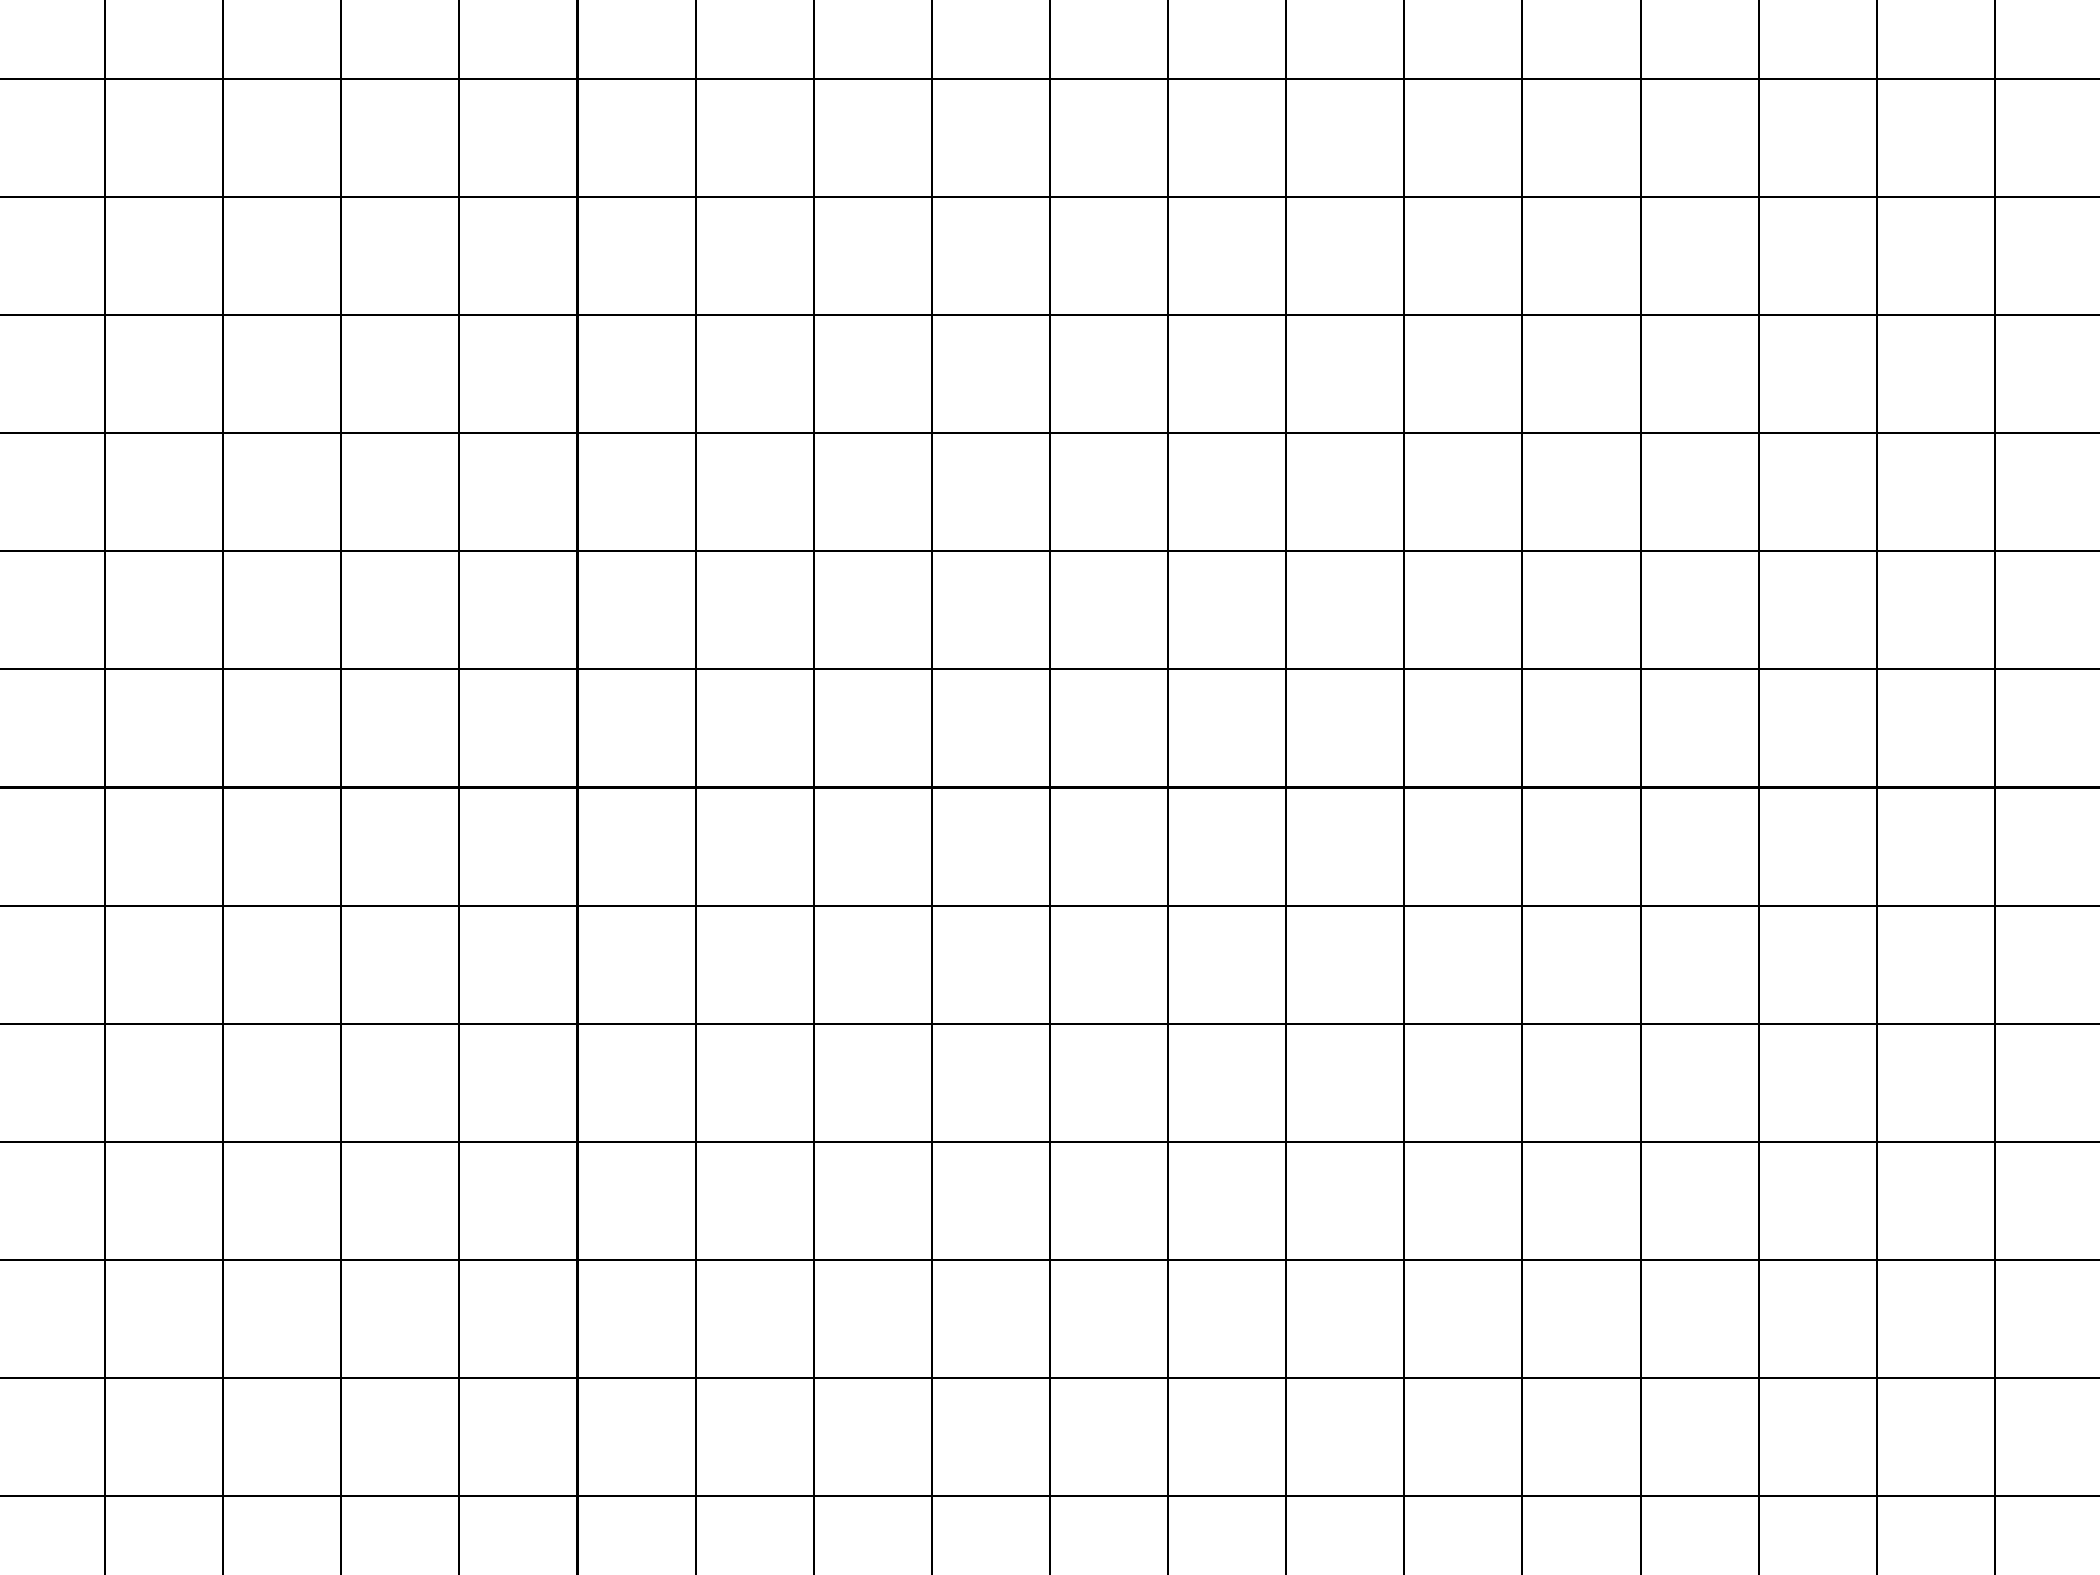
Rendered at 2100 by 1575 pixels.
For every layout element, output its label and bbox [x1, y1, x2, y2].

text_box [0, 0, 2100, 1575]
